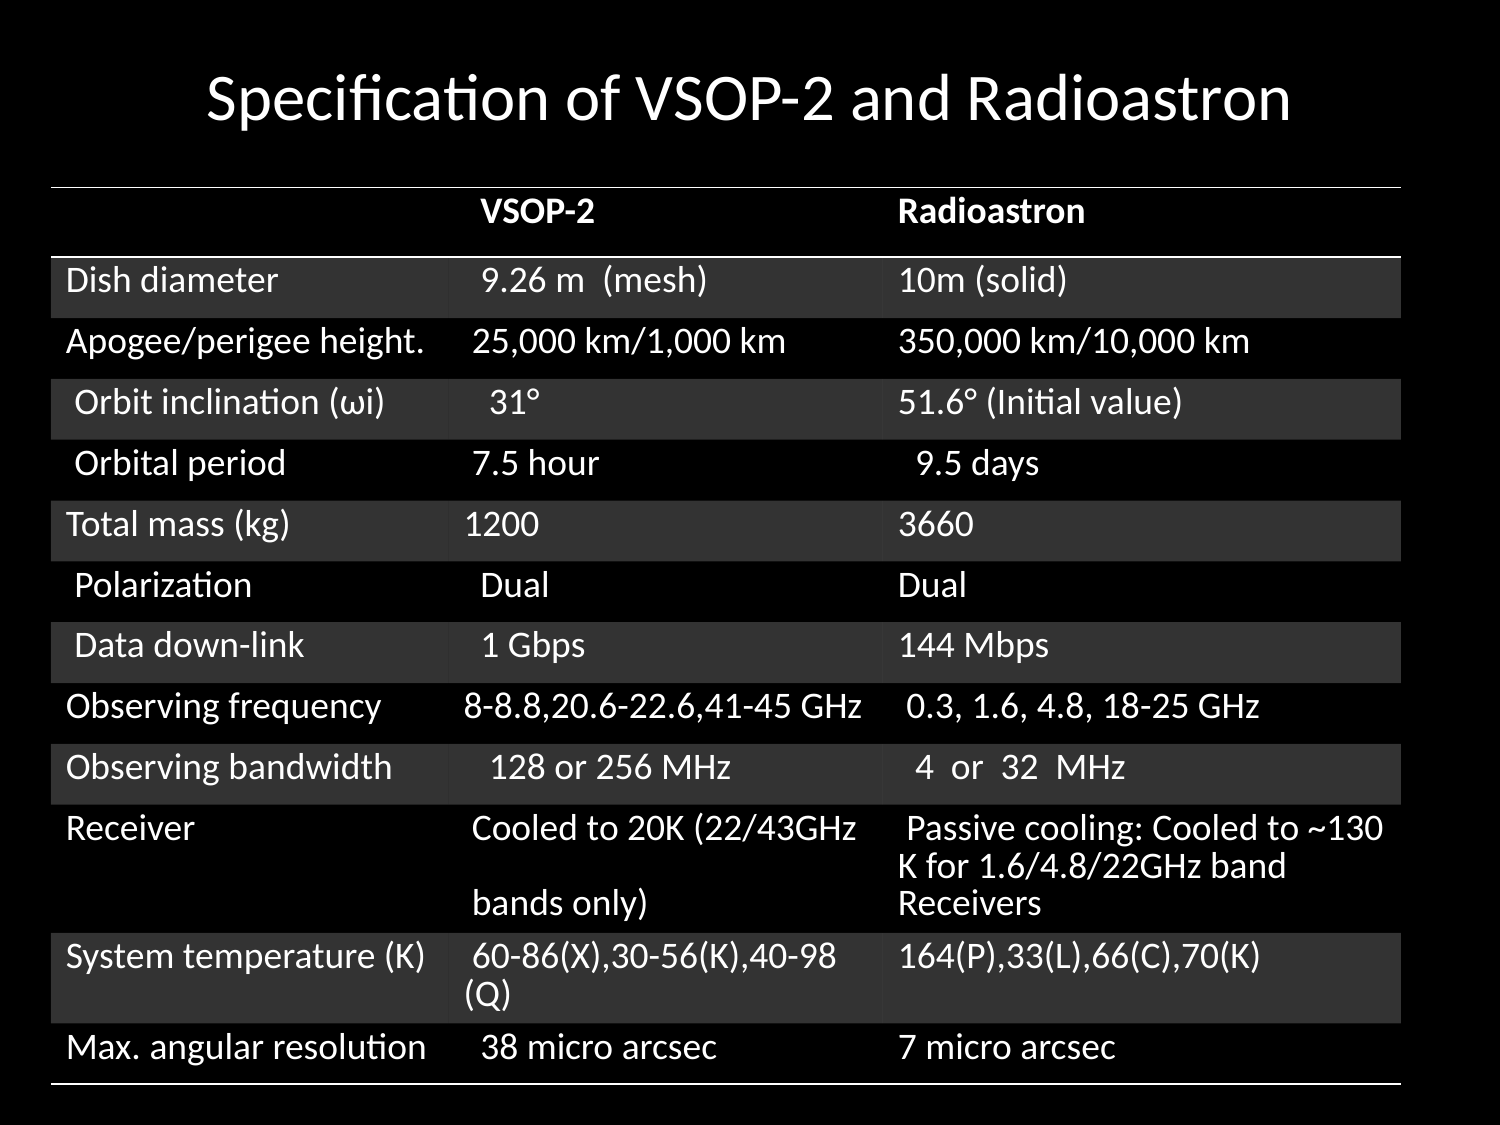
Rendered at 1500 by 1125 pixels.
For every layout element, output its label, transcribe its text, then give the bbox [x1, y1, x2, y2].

table_cell 7 micro arcsec [883, 1023, 1401, 1083]
table_cell 3660 [883, 501, 1401, 561]
table_cell Dual [448, 561, 883, 622]
table_cell Dish diameter [51, 258, 448, 318]
table_cell 60-86(X),30-56(K),40-98 (Q) [448, 933, 883, 1023]
table_cell 9.26 m (mesh) [448, 258, 883, 318]
table_cell 10m (solid) [883, 258, 1401, 318]
table_cell Orbital period [51, 440, 448, 501]
table_cell 128 or 256 MHz [448, 744, 883, 805]
table_cell Orbit inclination (ωi) [51, 379, 448, 440]
table_cell 38 micro arcsec [448, 1023, 883, 1083]
table_header [51, 188, 448, 256]
table_header Radioastron [883, 188, 1401, 256]
table_cell Passive cooling: Cooled to ~130 K for 1.6/4.8/22GHz band Receivers [883, 805, 1401, 933]
table_cell Apogee/perigee height. [51, 318, 448, 379]
table_cell Polarization [51, 561, 448, 622]
table_cell 9.5 days [883, 440, 1401, 501]
table_cell Observing frequency [51, 683, 448, 744]
table_cell Observing bandwidth [51, 744, 448, 805]
table_cell 8-8.8,20.6-22.6,41-45 GHz [448, 683, 883, 744]
table_cell Dual [883, 561, 1401, 622]
table_cell Cooled to 20K (22/43GHz bands only) [448, 805, 883, 933]
table_cell 144 Mbps [883, 622, 1401, 683]
title Specification of VSOP-2 and Radioastron [75, 0, 1425, 188]
table_cell Max. angular resolution [51, 1023, 448, 1083]
table_cell System temperature (K) [51, 933, 448, 1023]
table_cell Data down-link [51, 622, 448, 683]
table_cell 1200 [448, 501, 883, 561]
table_cell 31° [448, 379, 883, 440]
table_cell 0.3, 1.6, 4.8, 18-25 GHz [883, 683, 1401, 744]
table_cell 1 Gbps [448, 622, 883, 683]
table_cell Total mass (kg) [51, 501, 448, 561]
table_cell 350,000 km/10,000 km [883, 318, 1401, 379]
table_cell 25,000 km/1,000 km [448, 318, 883, 379]
table_header VSOP-2 [448, 188, 883, 256]
table_cell 7.5 hour [448, 440, 883, 501]
table_cell Receiver [51, 805, 448, 933]
table_cell 4 or 32 MHz [883, 744, 1401, 805]
table_cell 51.6° (Initial value) [883, 379, 1401, 440]
table_cell 164(P),33(L),66(C),70(K) [883, 933, 1401, 1023]
